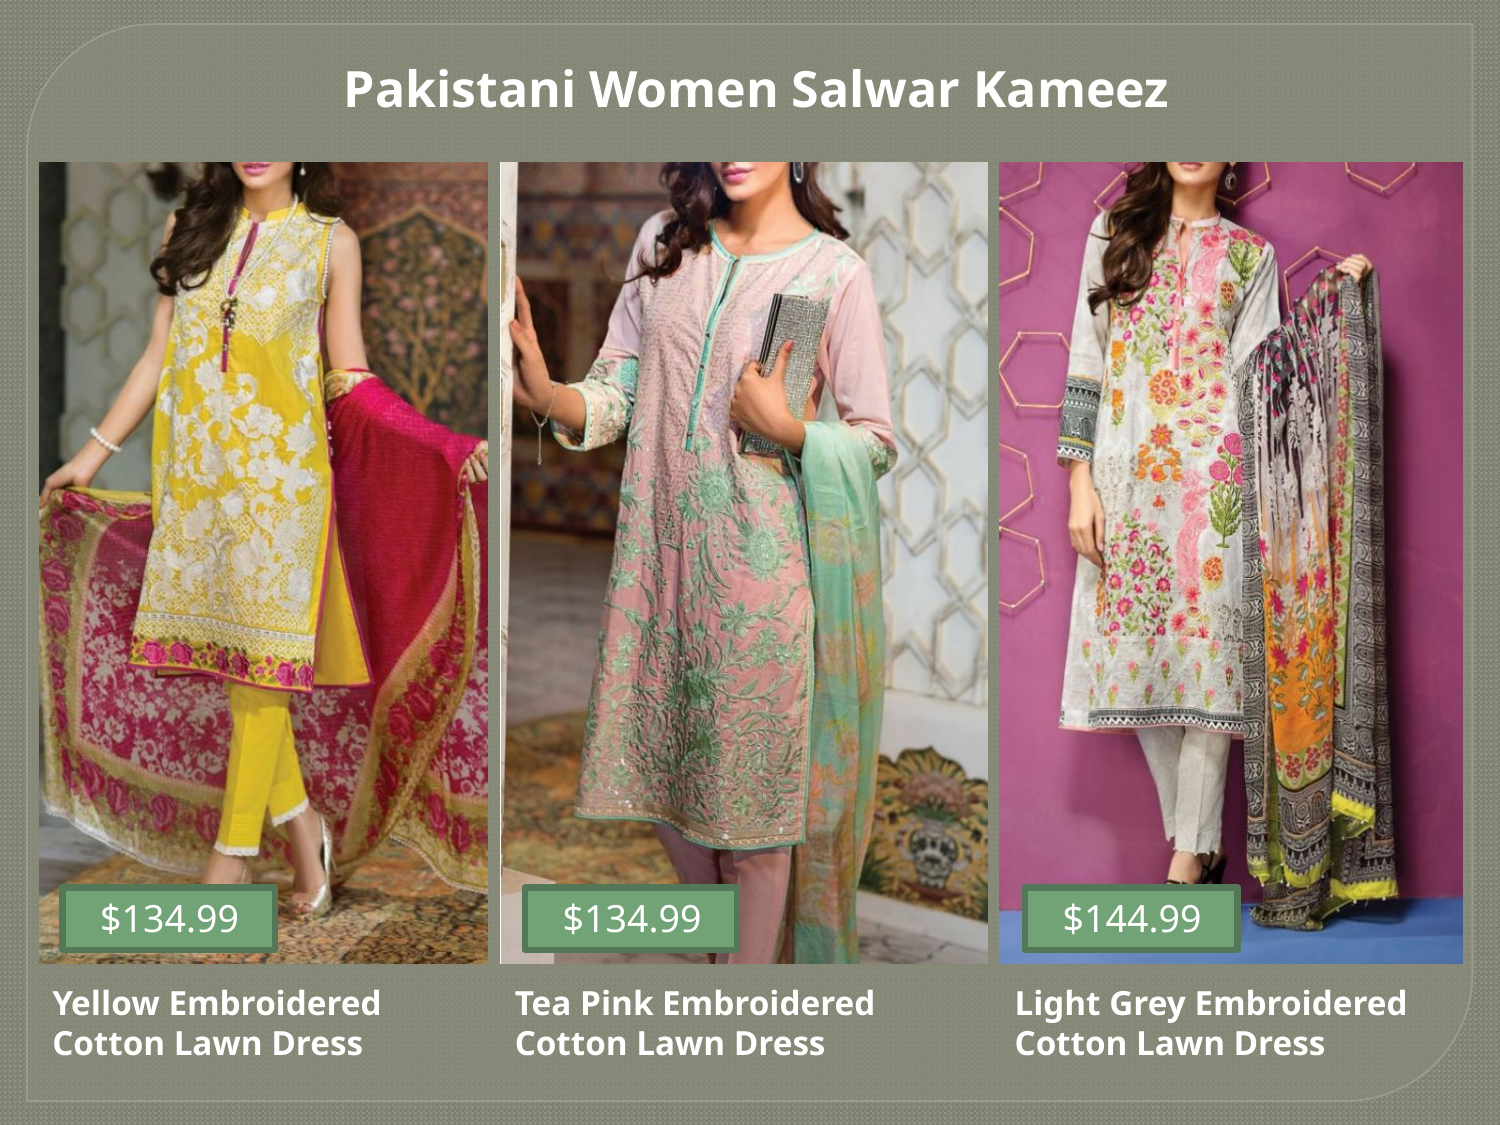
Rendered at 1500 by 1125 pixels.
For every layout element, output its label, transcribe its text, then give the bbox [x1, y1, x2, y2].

text_box Tea Pink Embroidered Cotton Lawn Dress [500, 974, 999, 1070]
text_box Yellow Embroidered Cotton Lawn Dress [37, 974, 488, 1070]
text_box Pakistani Women Salwar Kameez [329, 49, 1185, 125]
text_box Light Grey Embroidered Cotton Lawn Dress [999, 974, 1463, 1070]
picture [499, 162, 988, 964]
picture [39, 162, 488, 964]
picture [999, 162, 1463, 964]
